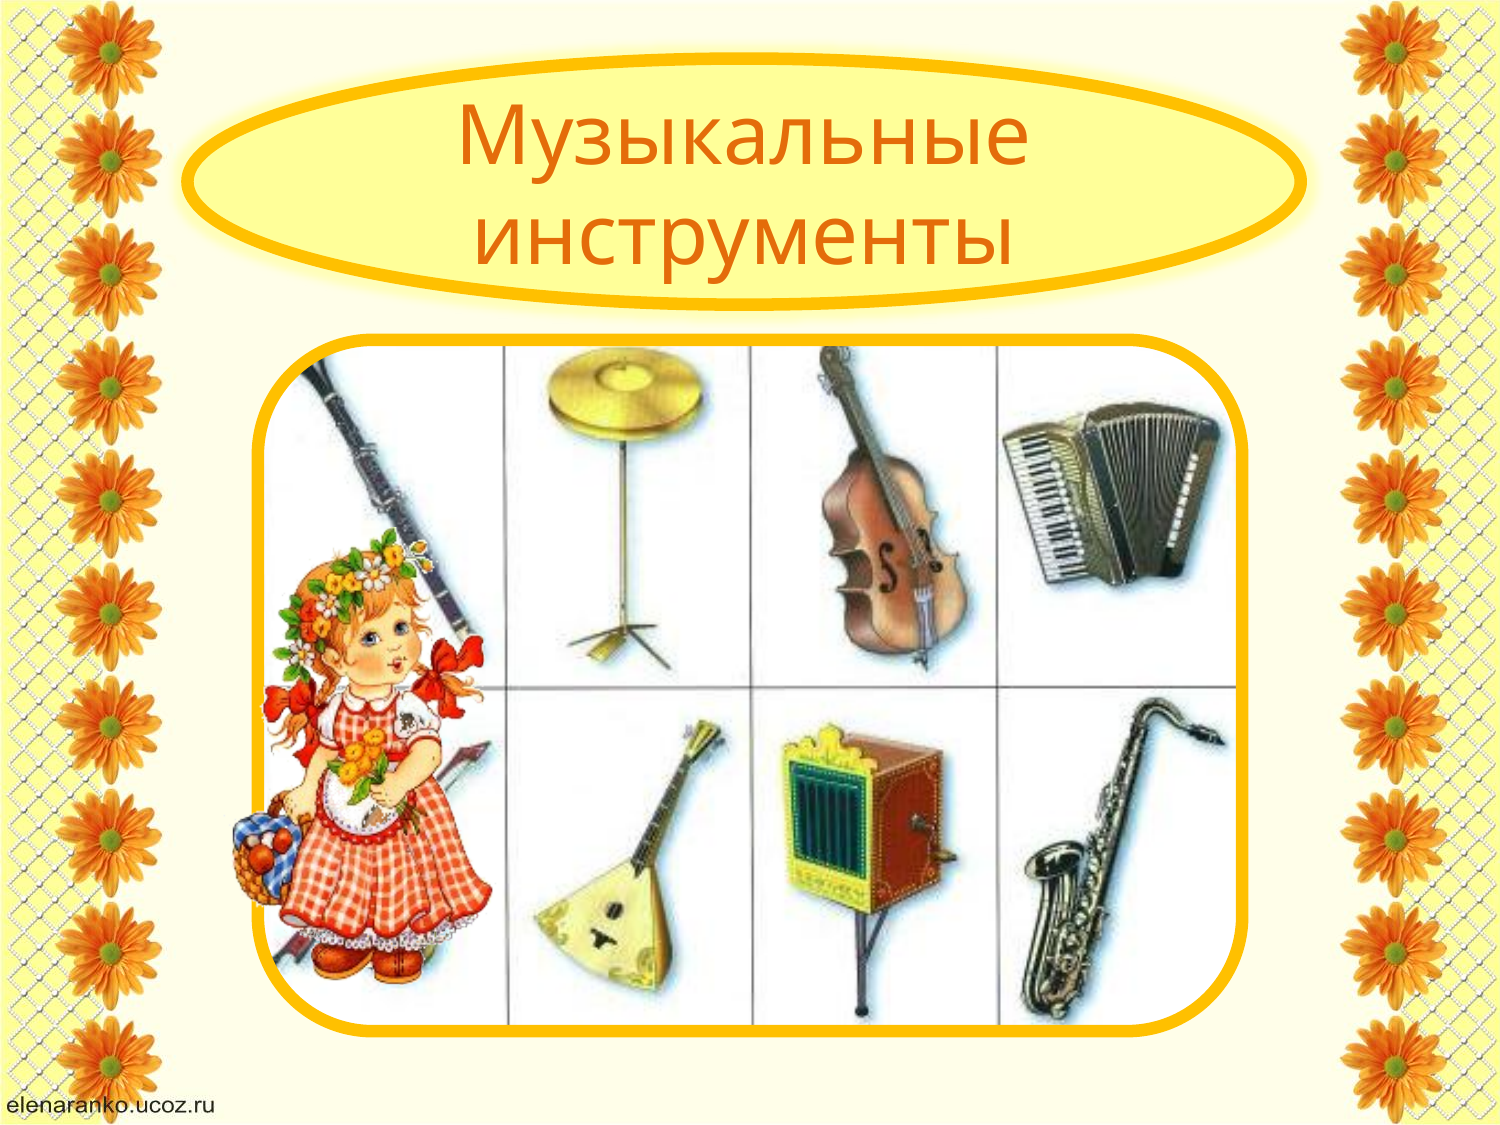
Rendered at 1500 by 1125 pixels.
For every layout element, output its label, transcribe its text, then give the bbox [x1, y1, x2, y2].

text_box Музыкальные инструменты [185, 56, 1303, 307]
picture [0, 0, 1500, 1125]
